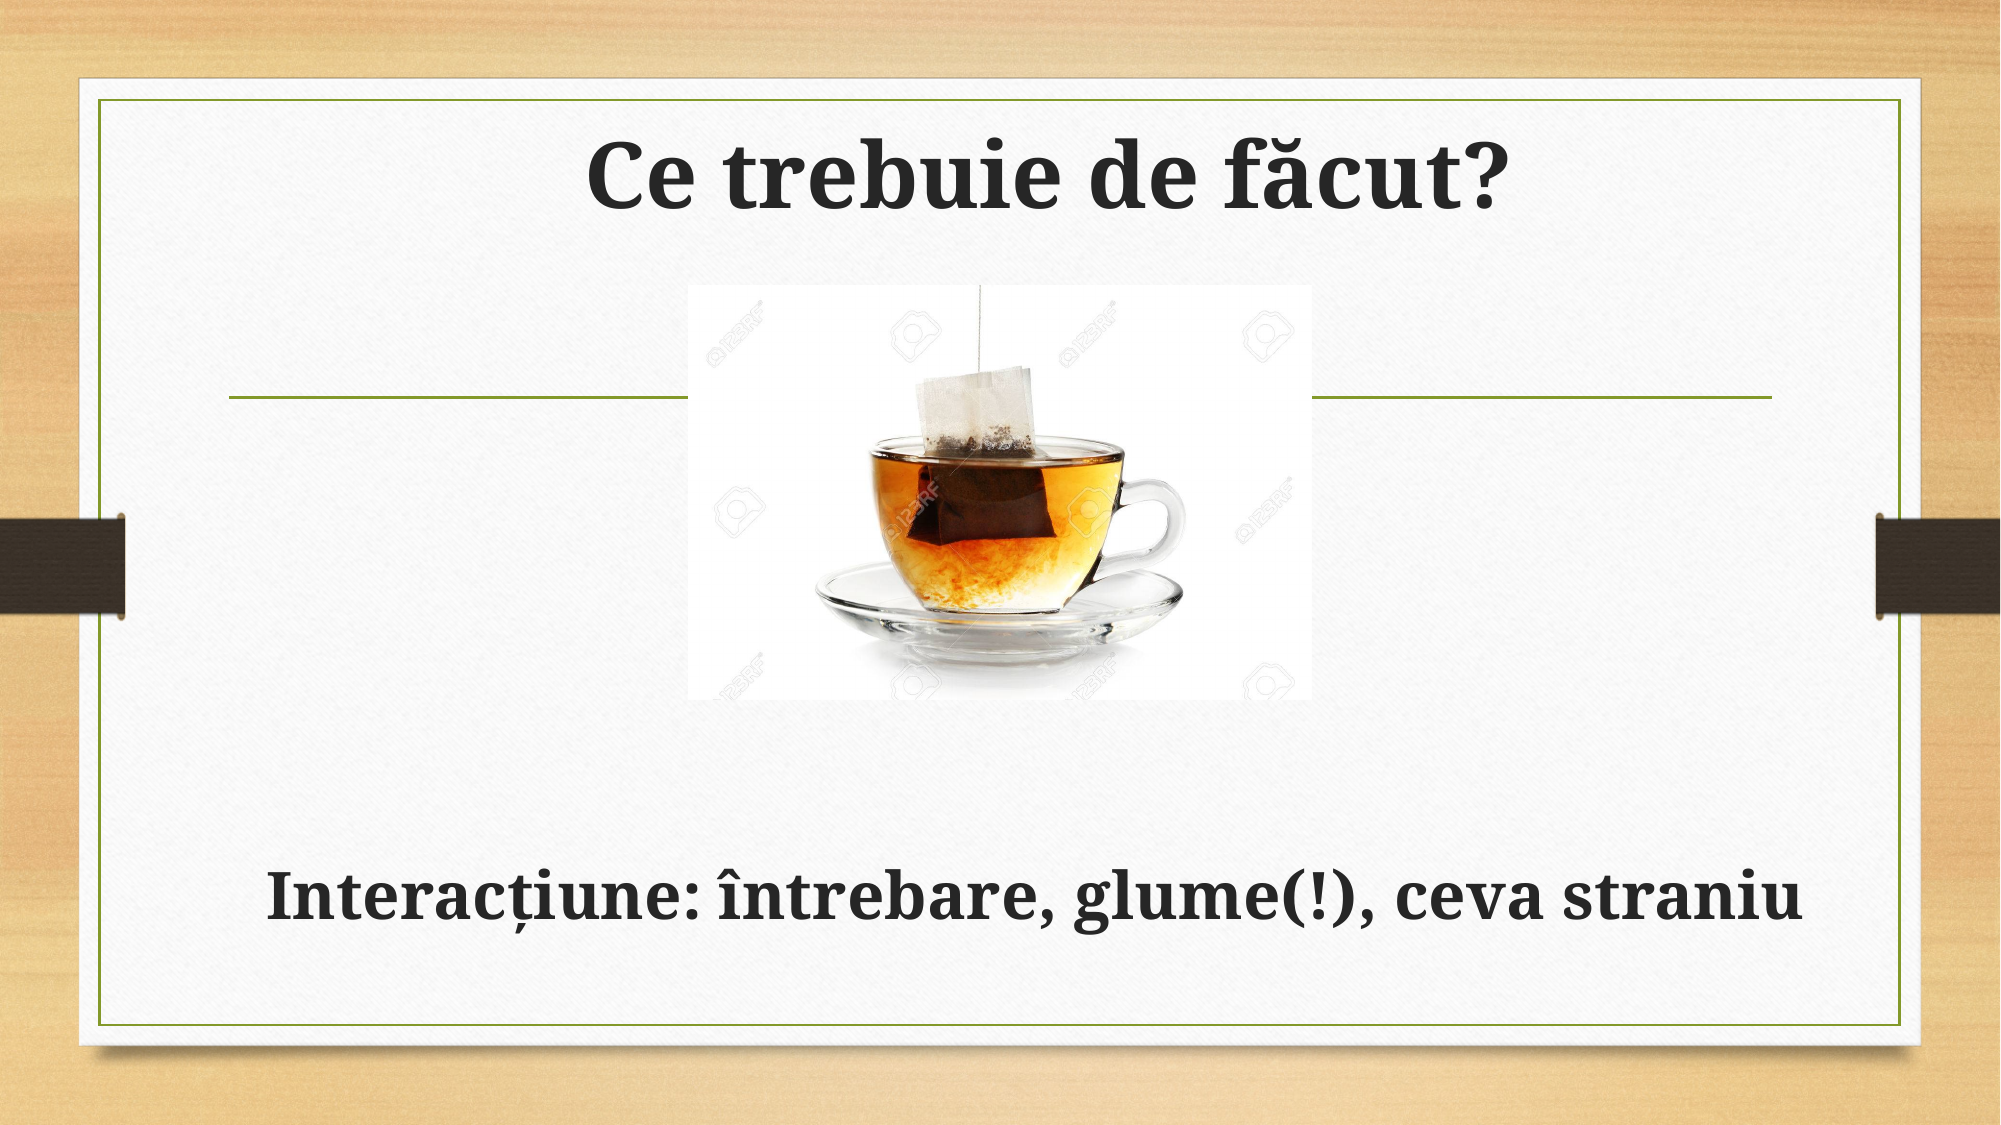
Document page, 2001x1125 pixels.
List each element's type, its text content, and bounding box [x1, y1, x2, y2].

picture [0, 0, 2001, 1125]
list Interacțiune: întrebare, glume(!), ceva straniu [251, 743, 1866, 995]
title Ce trebuie de făcut? [318, 102, 1781, 242]
